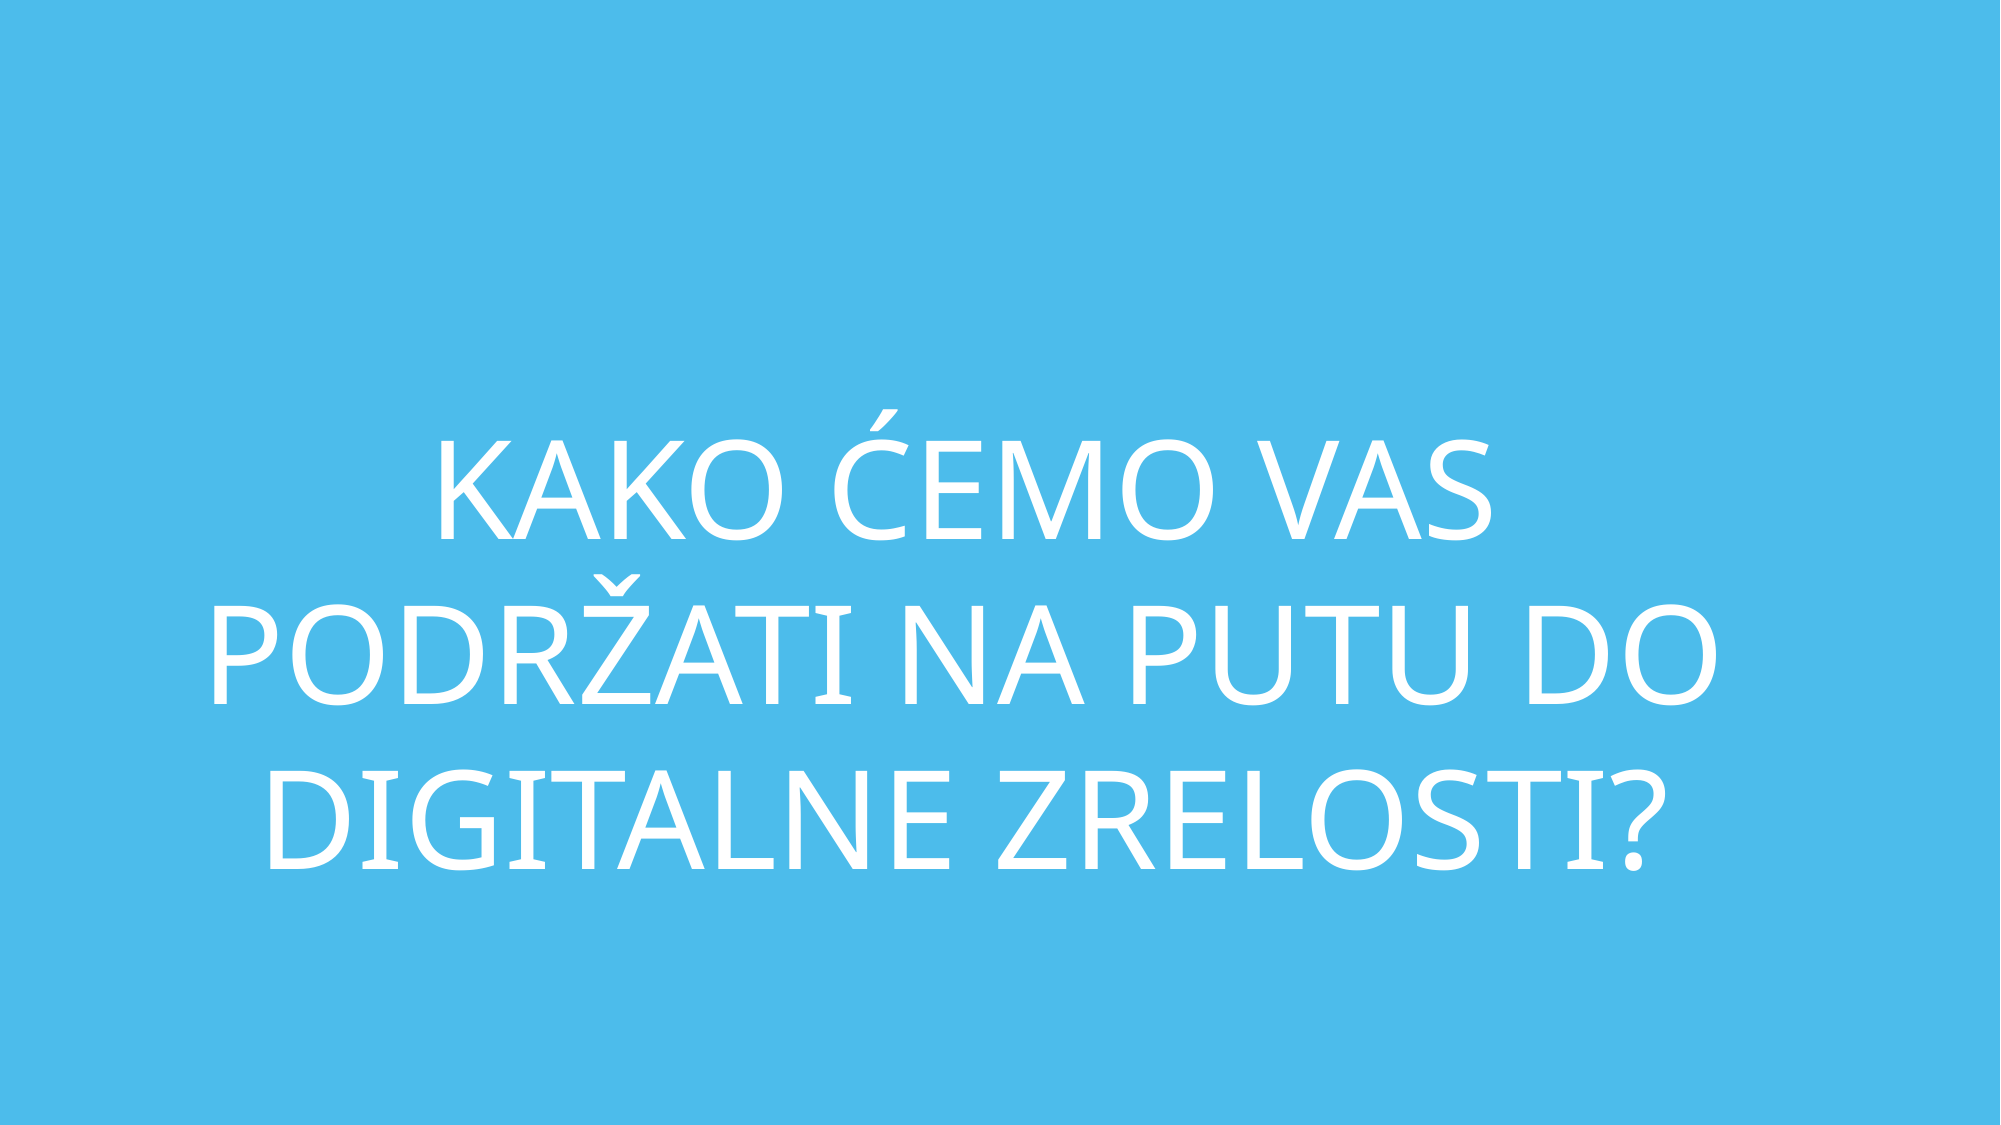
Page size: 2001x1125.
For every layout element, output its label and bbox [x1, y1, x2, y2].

text_box [0, 0, 2000, 1125]
